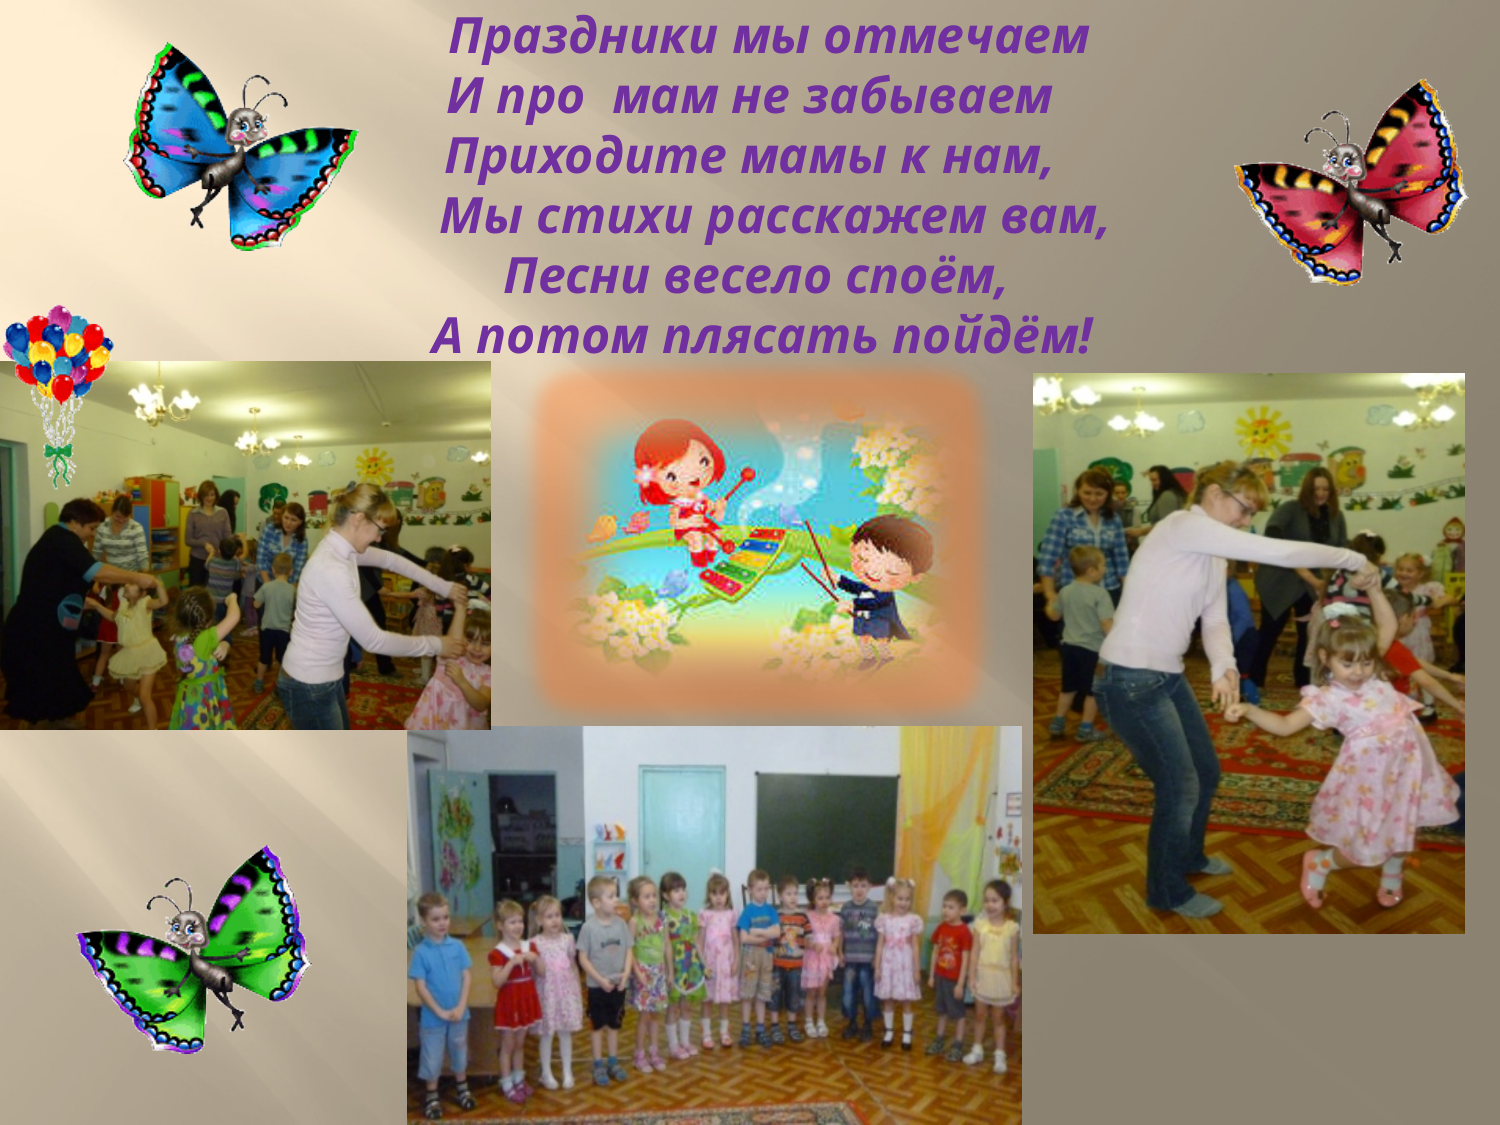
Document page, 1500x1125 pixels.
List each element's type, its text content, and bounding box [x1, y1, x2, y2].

picture [76, 845, 312, 1055]
title Праздники мы отмечаем И про мам не забываем Приходите мамы к нам, Мы стихи расскажем вам, Песни весело споём, А потом плясать пойдём! [0, 42, 1500, 445]
picture [1033, 373, 1465, 934]
picture [1234, 77, 1469, 287]
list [407, 726, 1022, 1125]
picture [0, 302, 491, 730]
picture [123, 42, 359, 251]
picture [548, 385, 967, 699]
